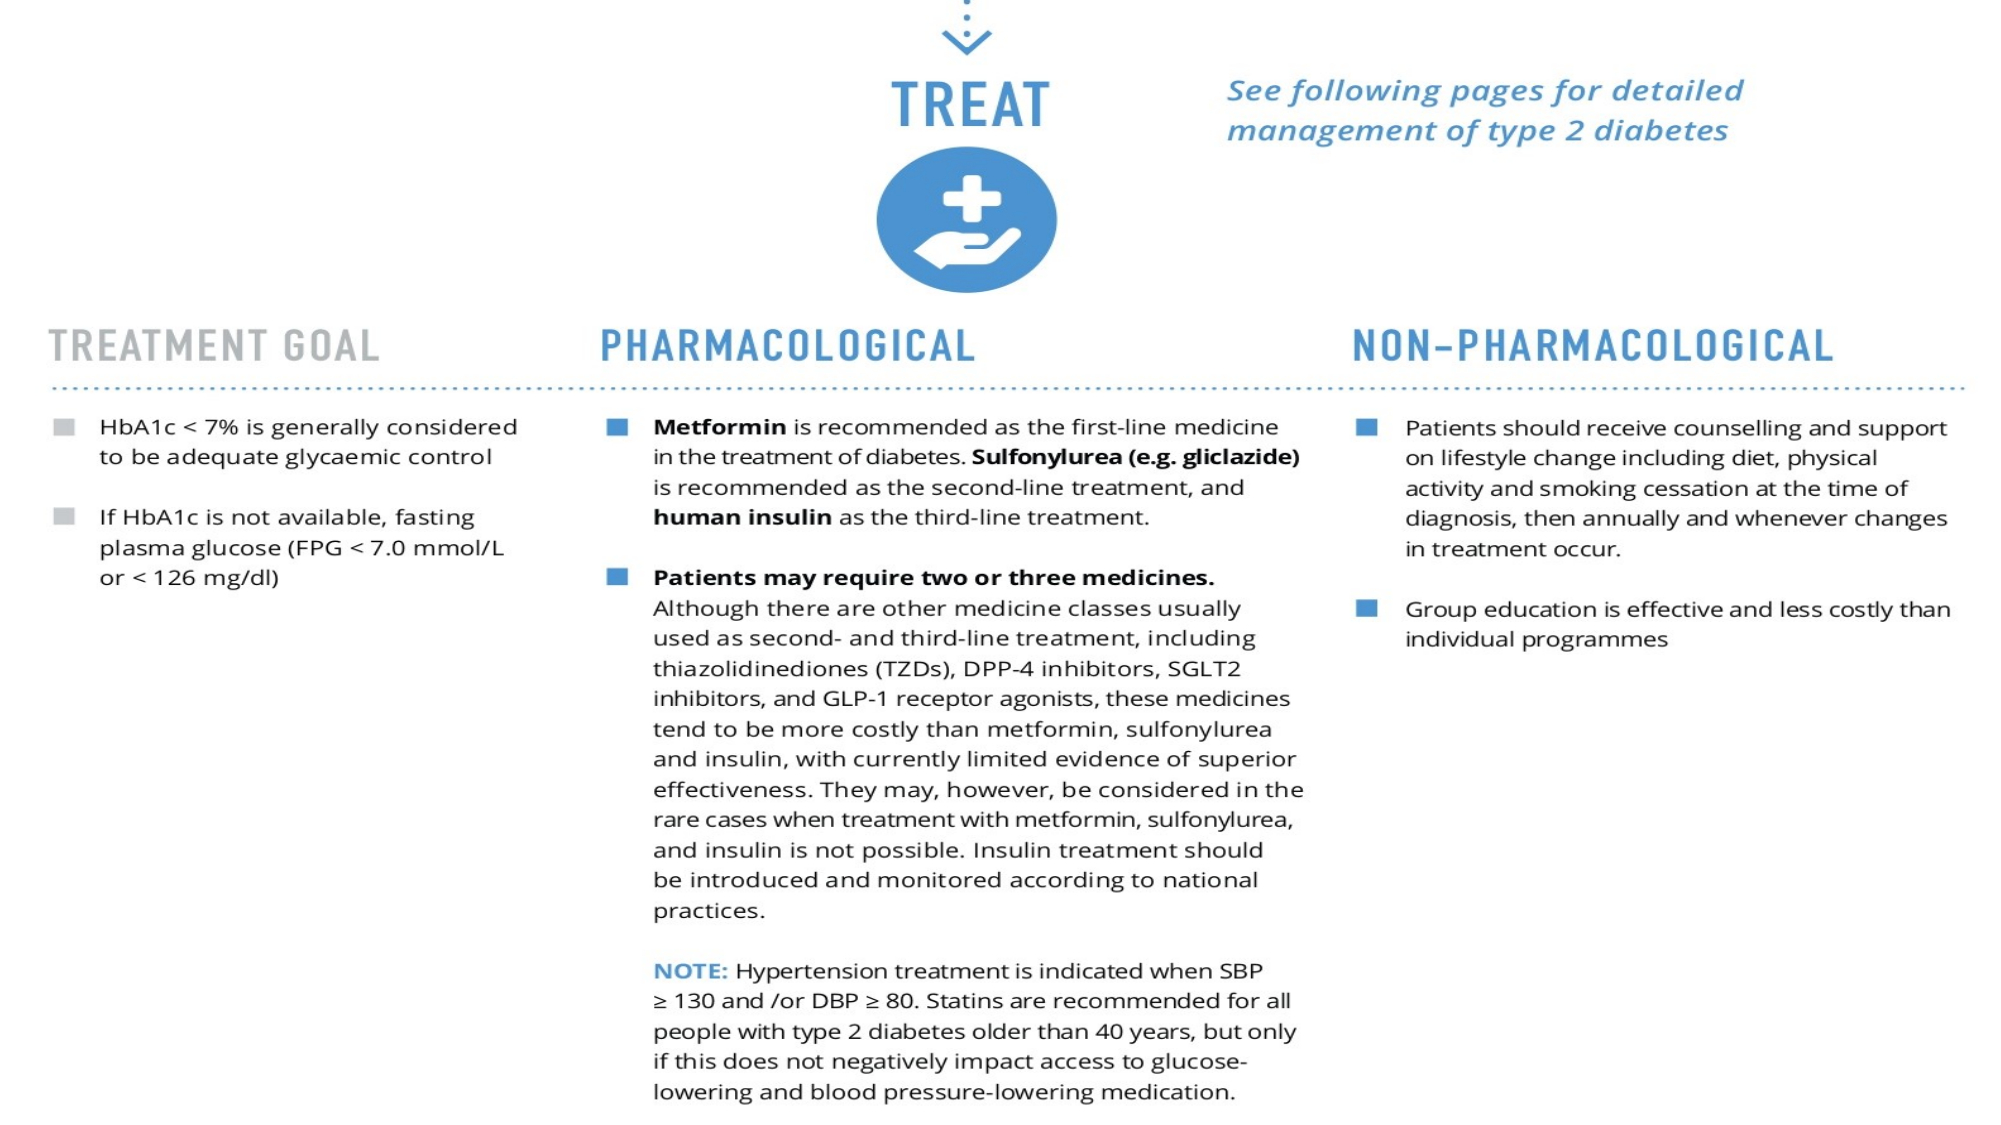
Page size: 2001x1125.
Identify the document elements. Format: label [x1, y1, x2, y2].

list [16, 0, 1983, 1125]
